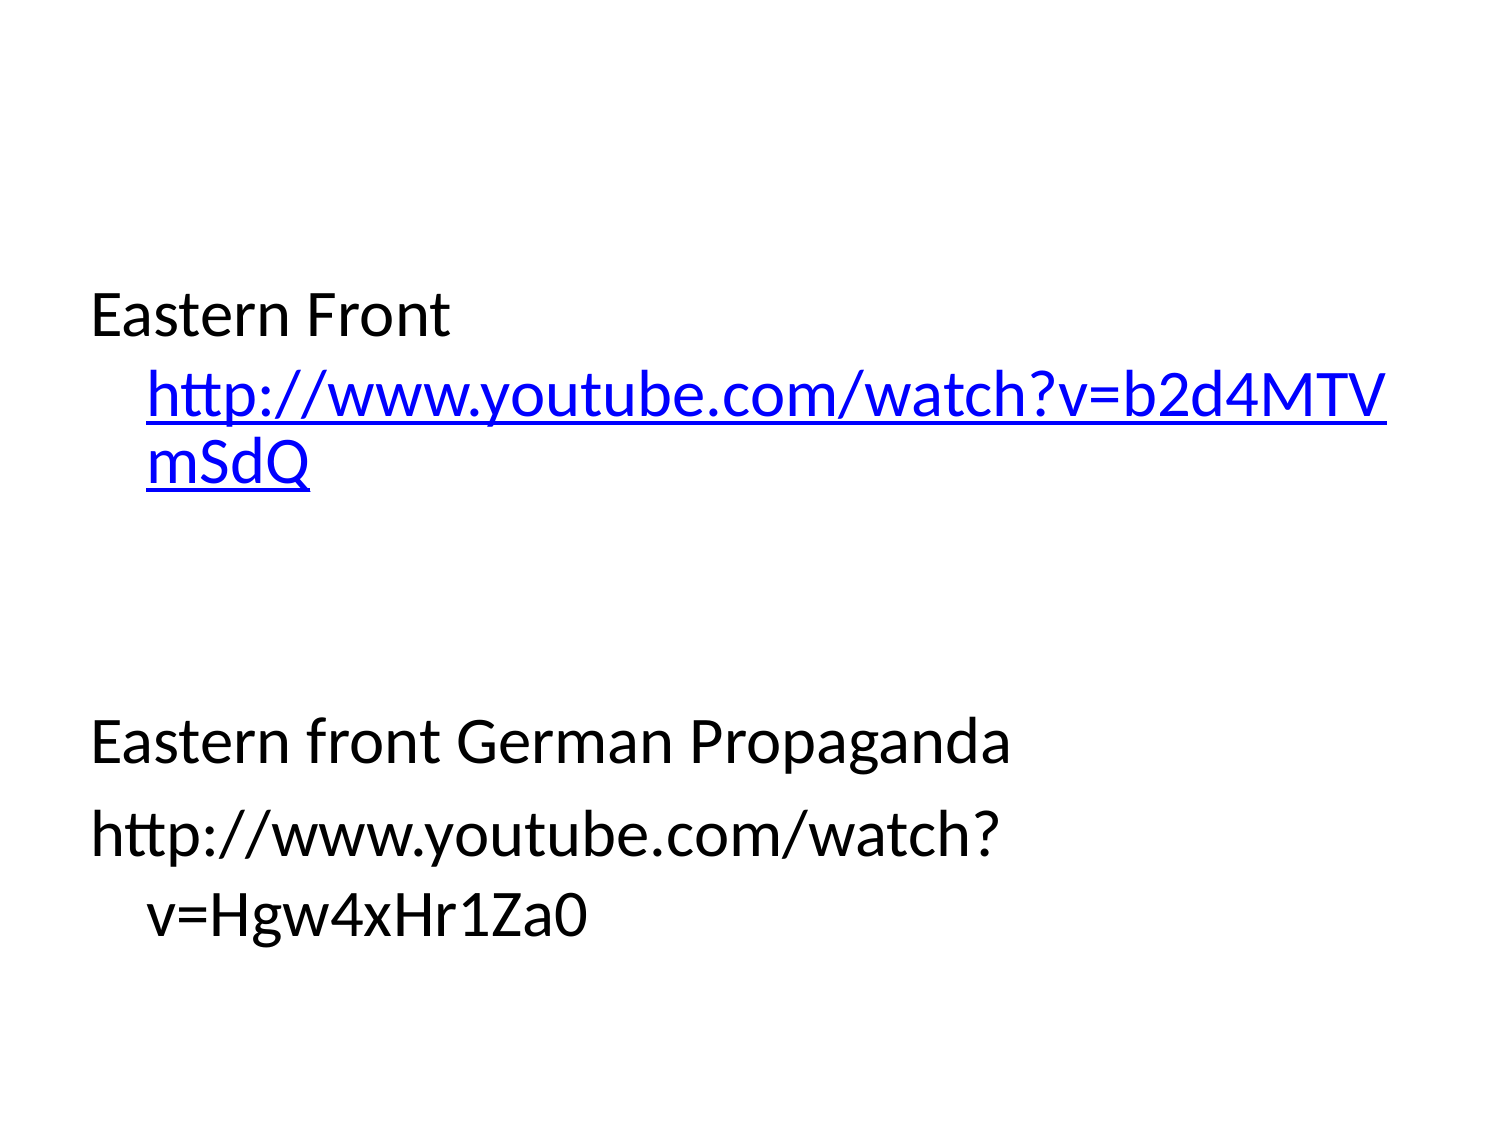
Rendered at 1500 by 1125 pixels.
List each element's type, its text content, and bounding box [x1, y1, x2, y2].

list Eastern Front http://www.youtube.com/watch?v=b2d4MTVmSdQ Eastern front German Propaganda http://www.youtube.com/watch?v=Hgw4xHr1Za0 [75, 262, 1425, 1005]
